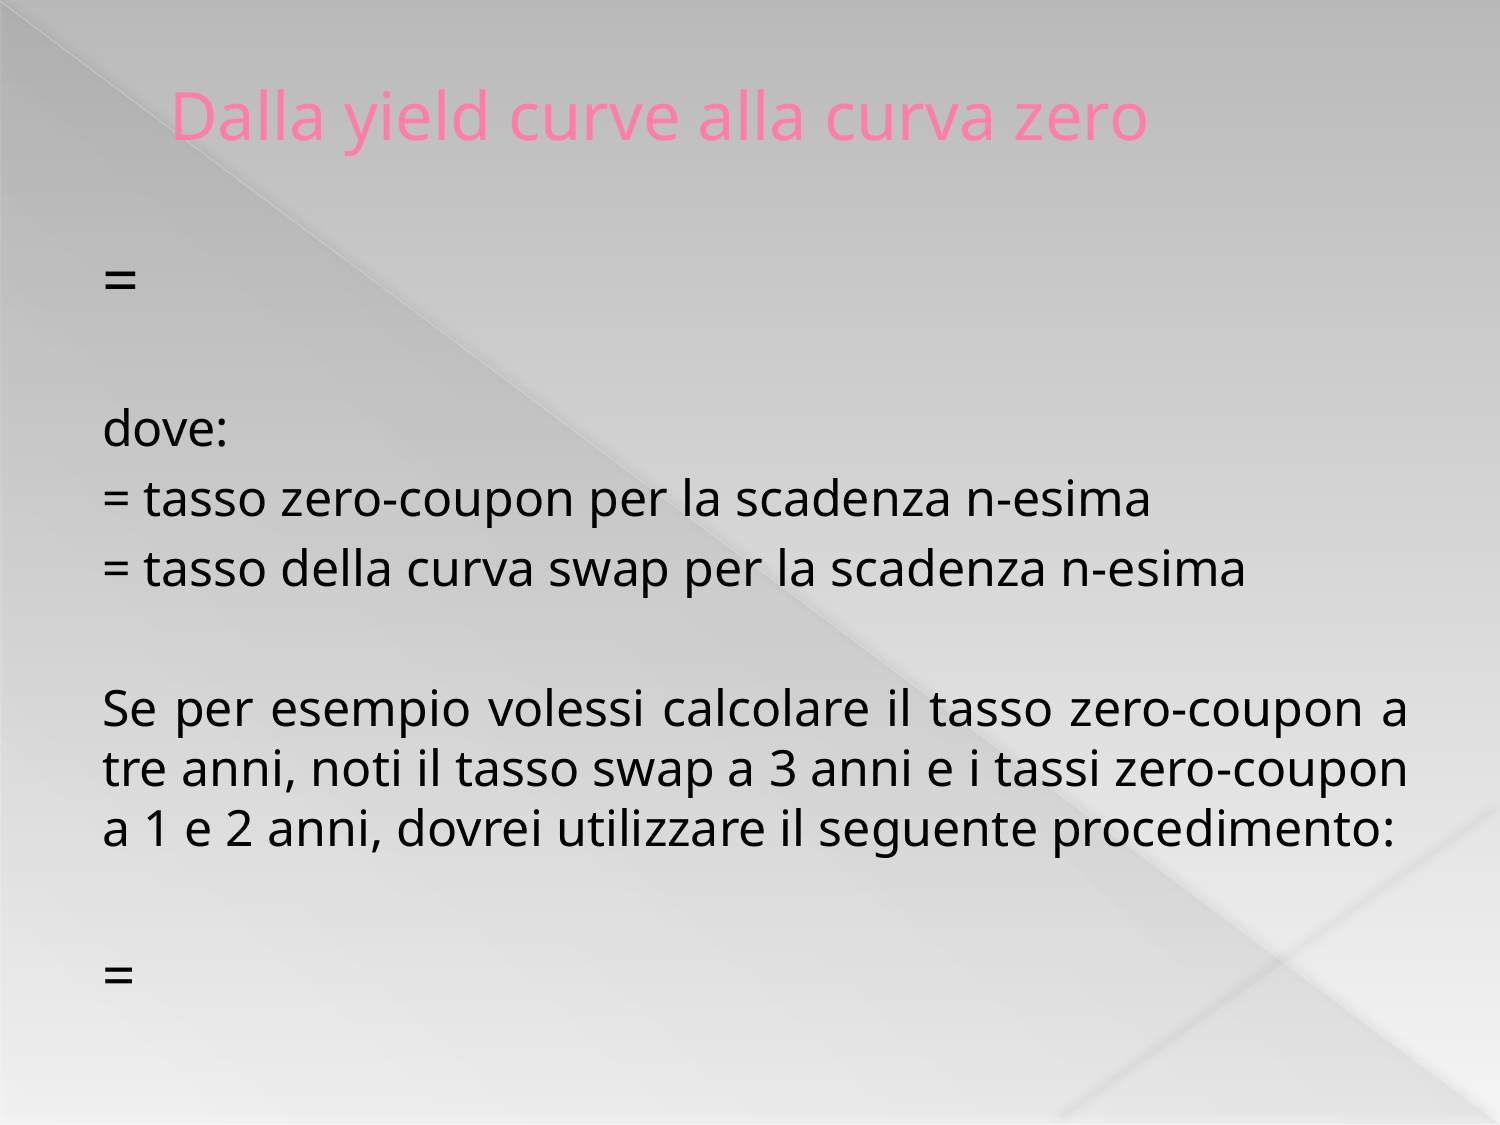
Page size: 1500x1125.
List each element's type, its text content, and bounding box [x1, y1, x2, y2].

title Dalla yield curve alla curva zero [75, 43, 1425, 185]
